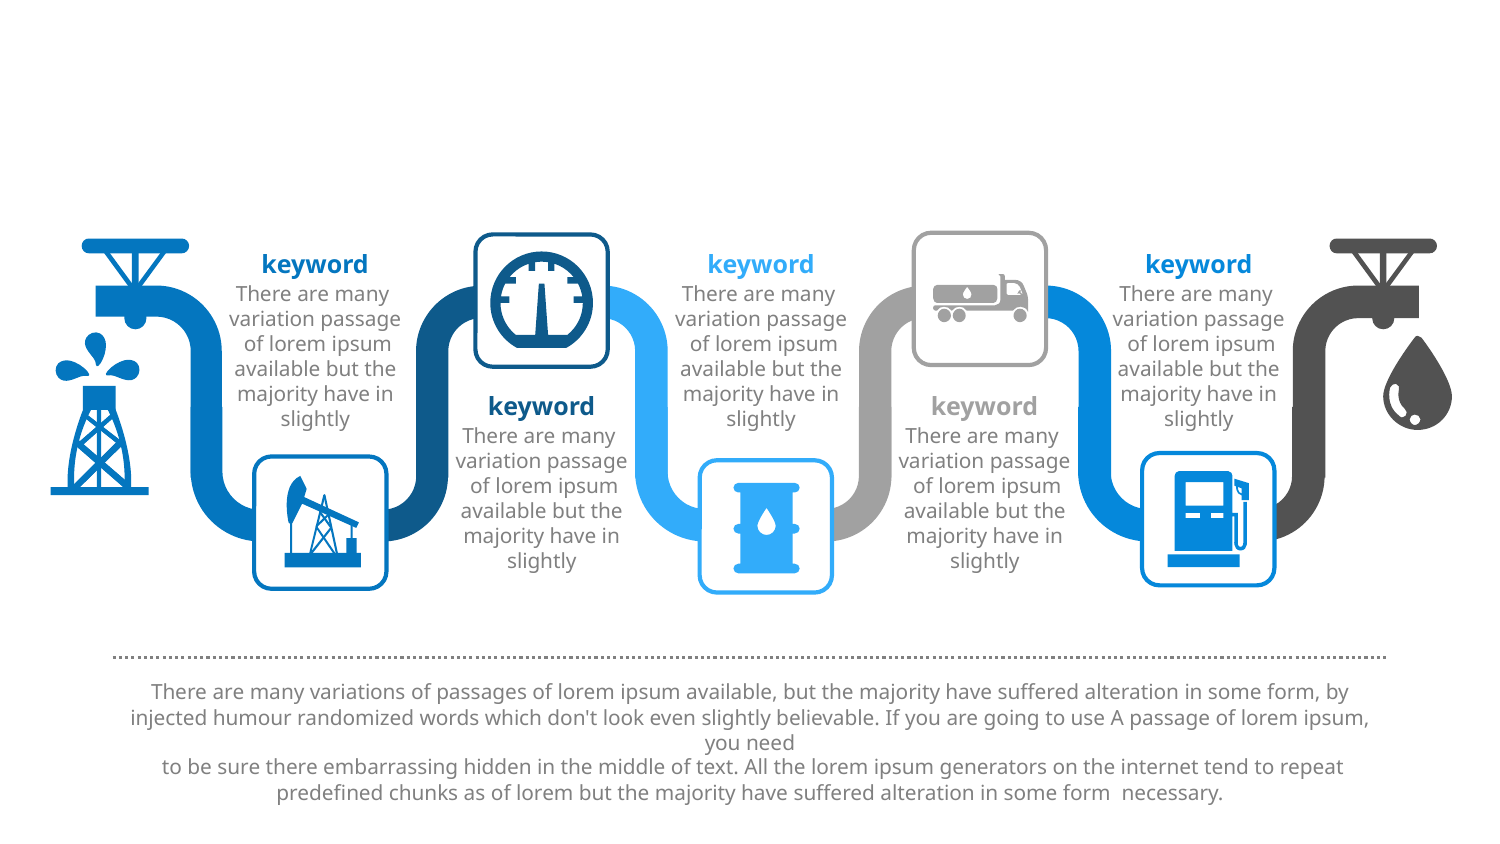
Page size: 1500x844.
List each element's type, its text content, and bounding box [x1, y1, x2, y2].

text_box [475, 234, 608, 367]
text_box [775, 285, 986, 542]
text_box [890, 390, 1079, 575]
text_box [699, 460, 833, 593]
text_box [253, 456, 387, 589]
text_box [50, 330, 149, 496]
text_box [89, 229, 181, 338]
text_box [447, 390, 636, 575]
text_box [990, 285, 1193, 542]
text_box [546, 285, 771, 542]
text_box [95, 285, 327, 542]
text_box [1423, 346, 1452, 430]
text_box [667, 248, 855, 433]
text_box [221, 248, 409, 433]
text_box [1104, 248, 1293, 433]
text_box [332, 285, 543, 542]
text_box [1198, 285, 1420, 542]
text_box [1337, 229, 1429, 338]
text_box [1141, 452, 1275, 586]
text_box There are many variations of passages of lorem ipsum available, but the majority have suffered alteration in some form, by injected humour randomized words which don't look even slightly believable. If you are going to use A passage of lorem ipsum, you need to be sure there embarrassing hidden in the middle of text. All the lorem ipsum generators on the internet tend to repeat predefined chunks as of lorem but the majority have suffered alteration in some form necessary. [113, 679, 1387, 805]
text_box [913, 232, 1047, 366]
